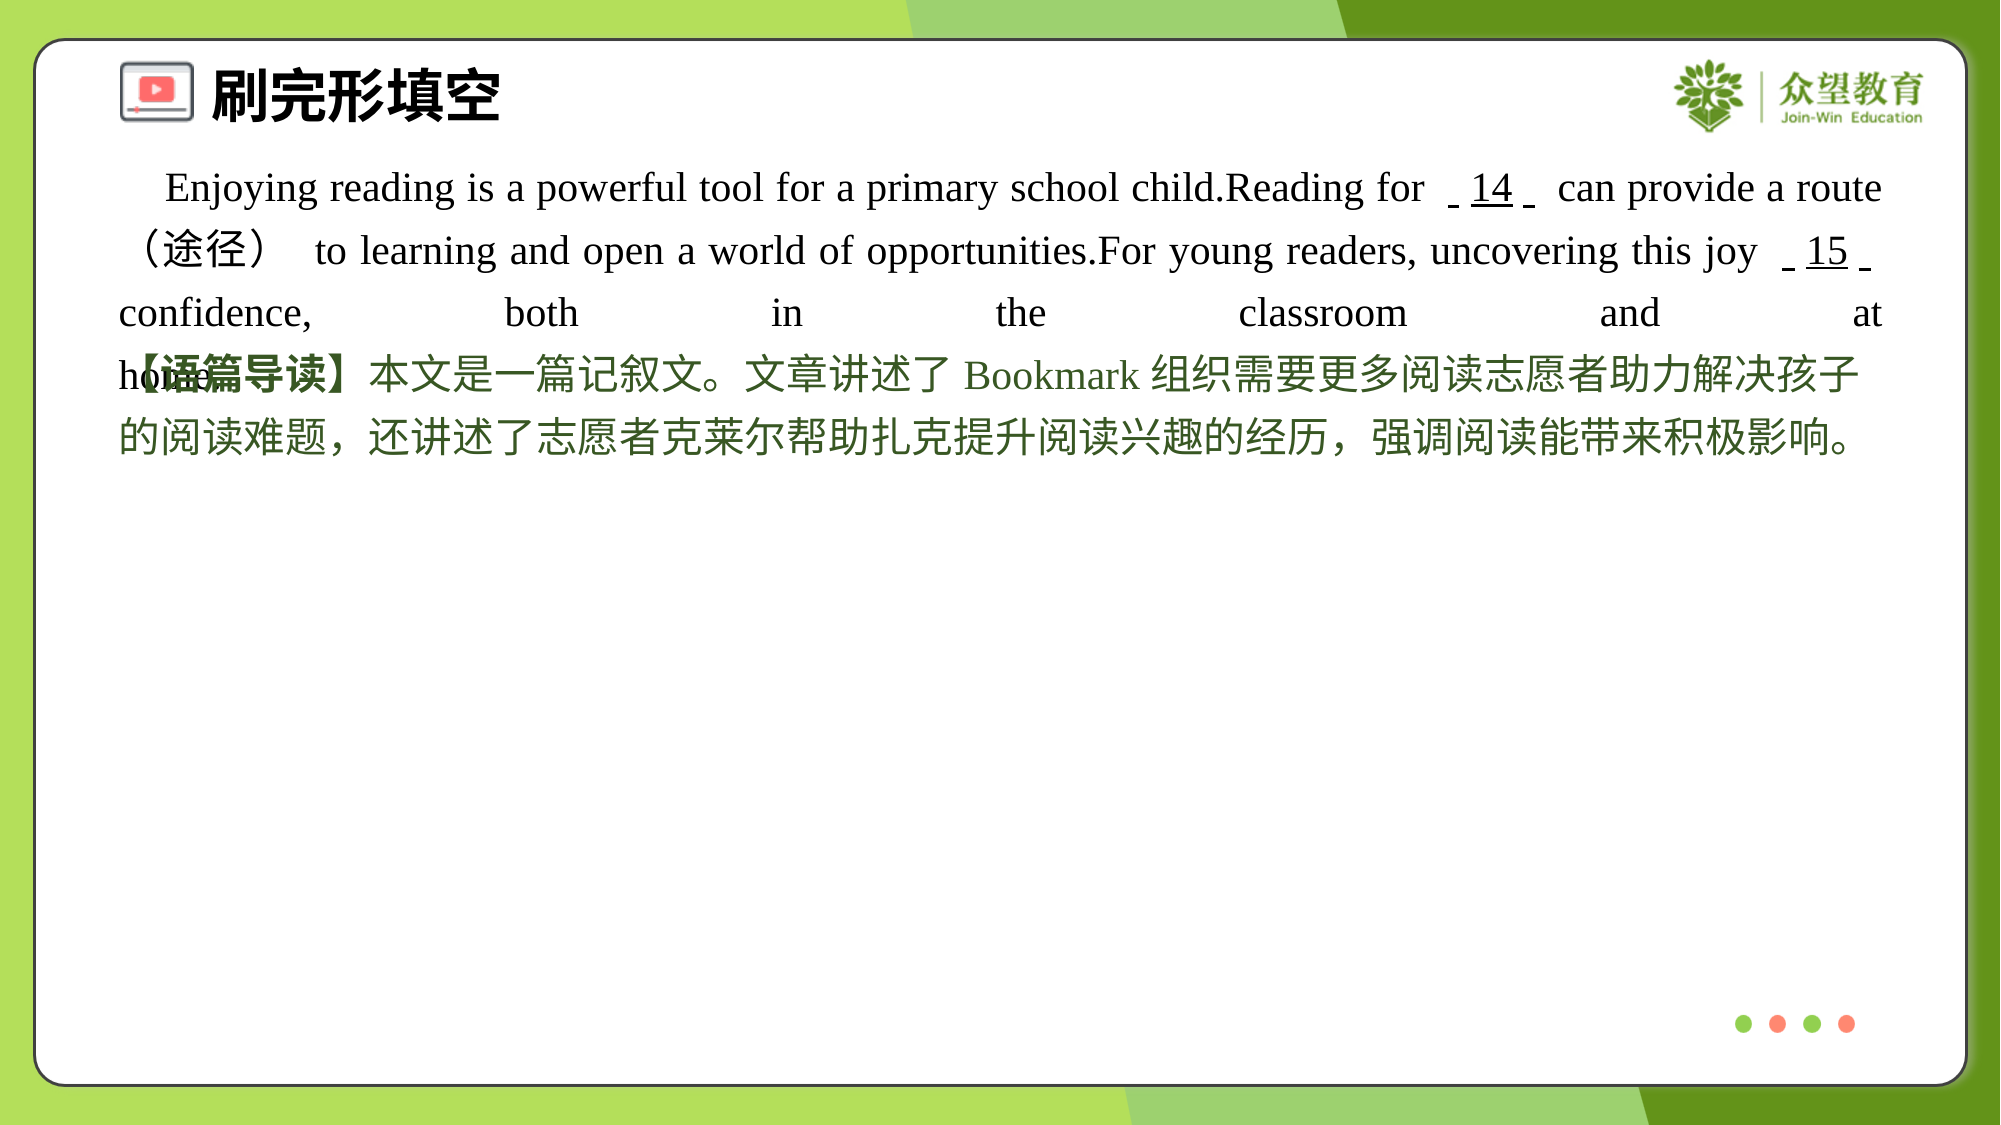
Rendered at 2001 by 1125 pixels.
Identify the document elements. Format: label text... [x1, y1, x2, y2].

text_box 【语篇导读】本文是一篇记叙文。文章讲述了Bookmark组织需要更多阅读志愿者助力解决孩子的阅读难题，还讲述了志愿者克莱尔帮助扎克提升阅读兴趣的经历，强调阅读能带来积极影响。 [118, 335, 1883, 456]
text_box Enjoying reading is a powerful tool for a primary school child.Reading for . .14. . can provide a route （途径） to learning and open a world of opportunities.For young readers, uncovering this joy . .15. . confidence, both in the classroom and at home.#4 [118, 147, 1883, 329]
picture [0, 0, 2000, 1125]
